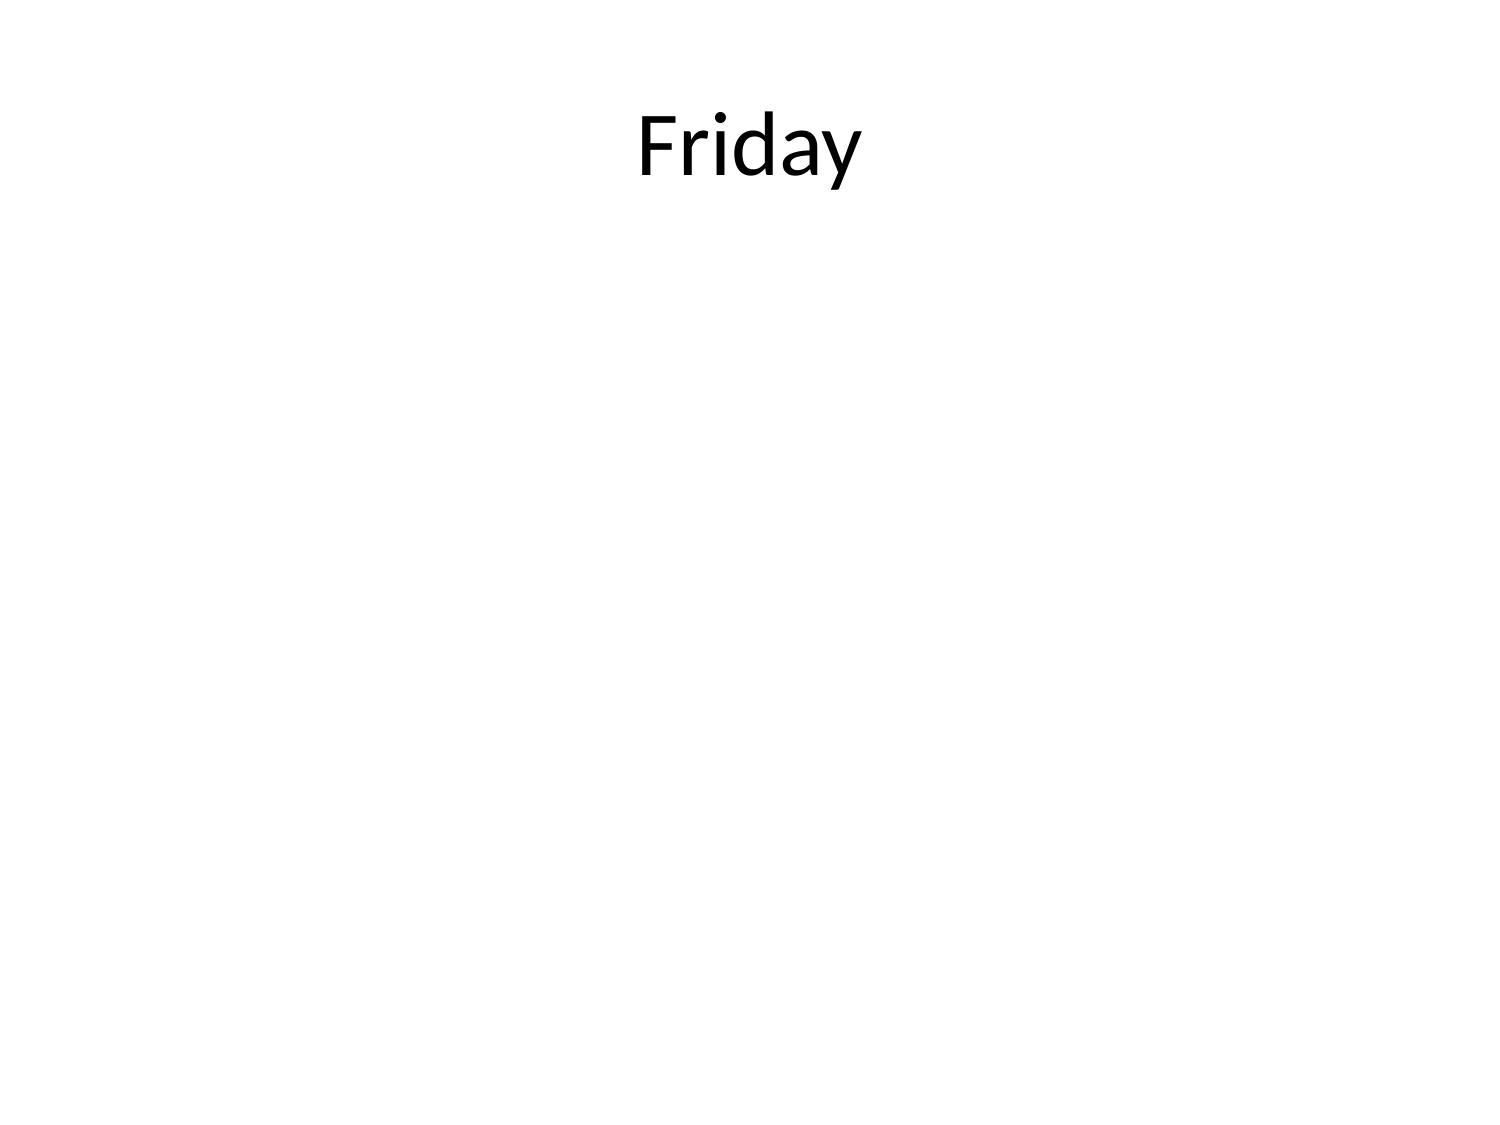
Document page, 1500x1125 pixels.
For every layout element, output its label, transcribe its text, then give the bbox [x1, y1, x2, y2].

title Friday [75, 45, 1425, 233]
